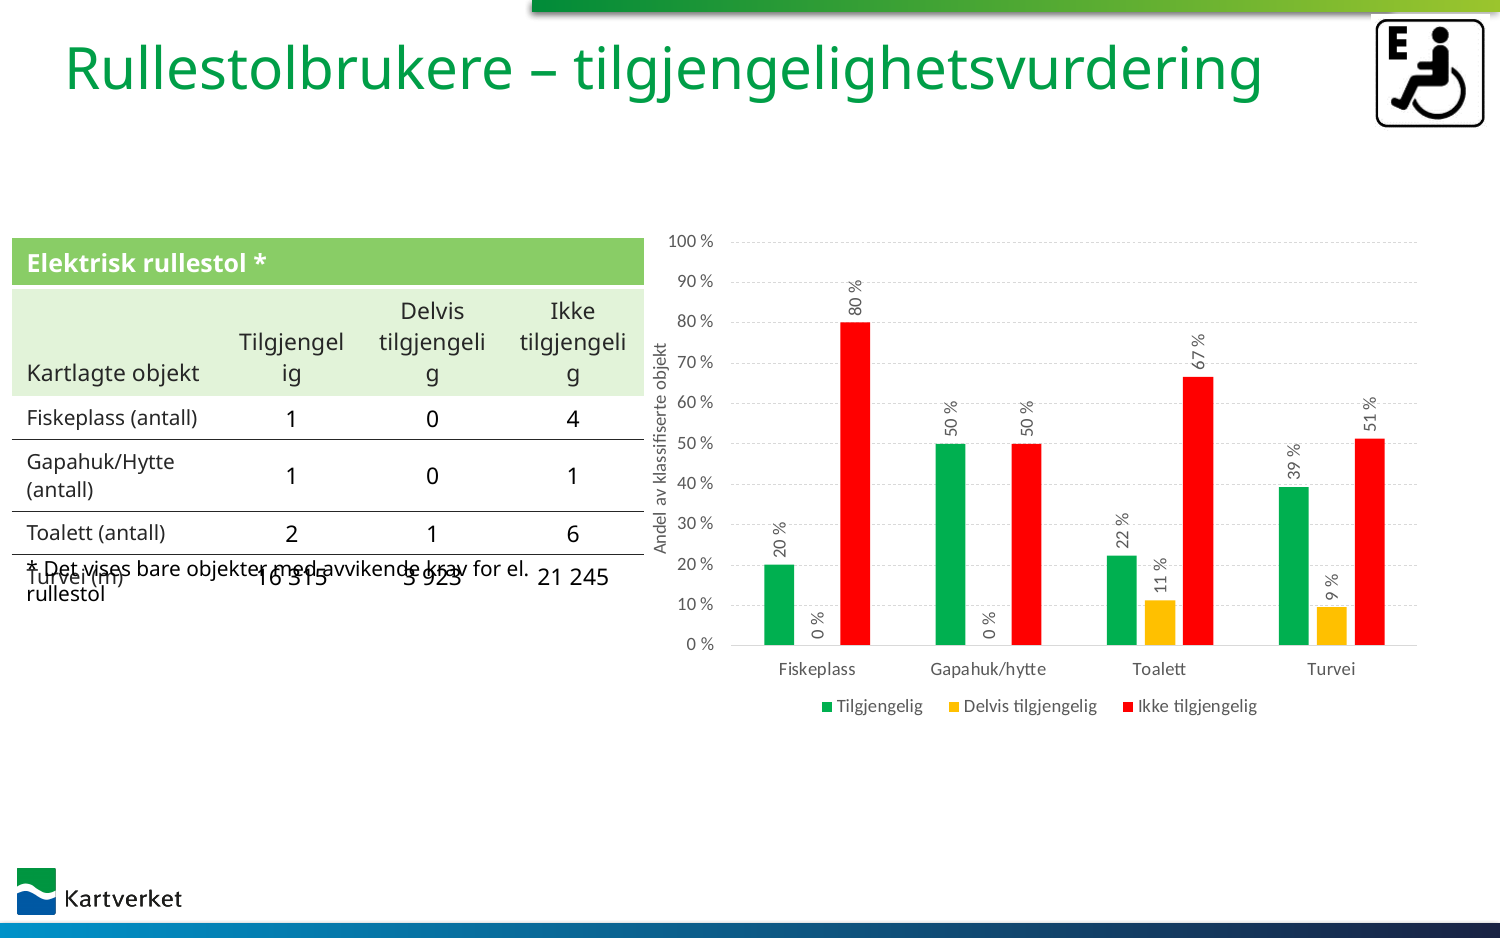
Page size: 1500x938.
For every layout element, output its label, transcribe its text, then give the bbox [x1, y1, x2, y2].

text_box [1371, 13, 1491, 133]
table_cell 4 [503, 396, 638, 439]
table_cell 6 [503, 512, 638, 554]
table_cell Gapahuk/Hytte (antall) [12, 440, 222, 511]
table_cell 1 [222, 396, 362, 439]
table_cell 1 [503, 440, 638, 511]
table_cell Tilgjengelig [222, 289, 362, 396]
table_cell 0 [362, 396, 503, 439]
text_box * Det vises bare objekter med avvikende krav for el. rullestol [11, 548, 597, 613]
table_header Elektrisk rullestol * [12, 238, 638, 285]
table_cell Ikke tilgjengelig [503, 289, 638, 396]
picture [643, 218, 1428, 728]
table_cell 1 [222, 440, 362, 511]
table_cell Delvis tilgjengelig [362, 289, 503, 396]
table_cell 1 [362, 512, 503, 548]
table_cell 2 [222, 512, 362, 548]
table_cell 21 245 [597, 555, 638, 598]
table_cell Toalett (antall) [12, 512, 222, 548]
table_cell Fiskeplass (antall) [12, 396, 222, 439]
text_box Rullestolbrukere – tilgjengelighetsvurdering [49, 12, 1372, 109]
table_cell 0 [362, 440, 503, 511]
table_cell Kartlagte objekt [12, 289, 222, 396]
